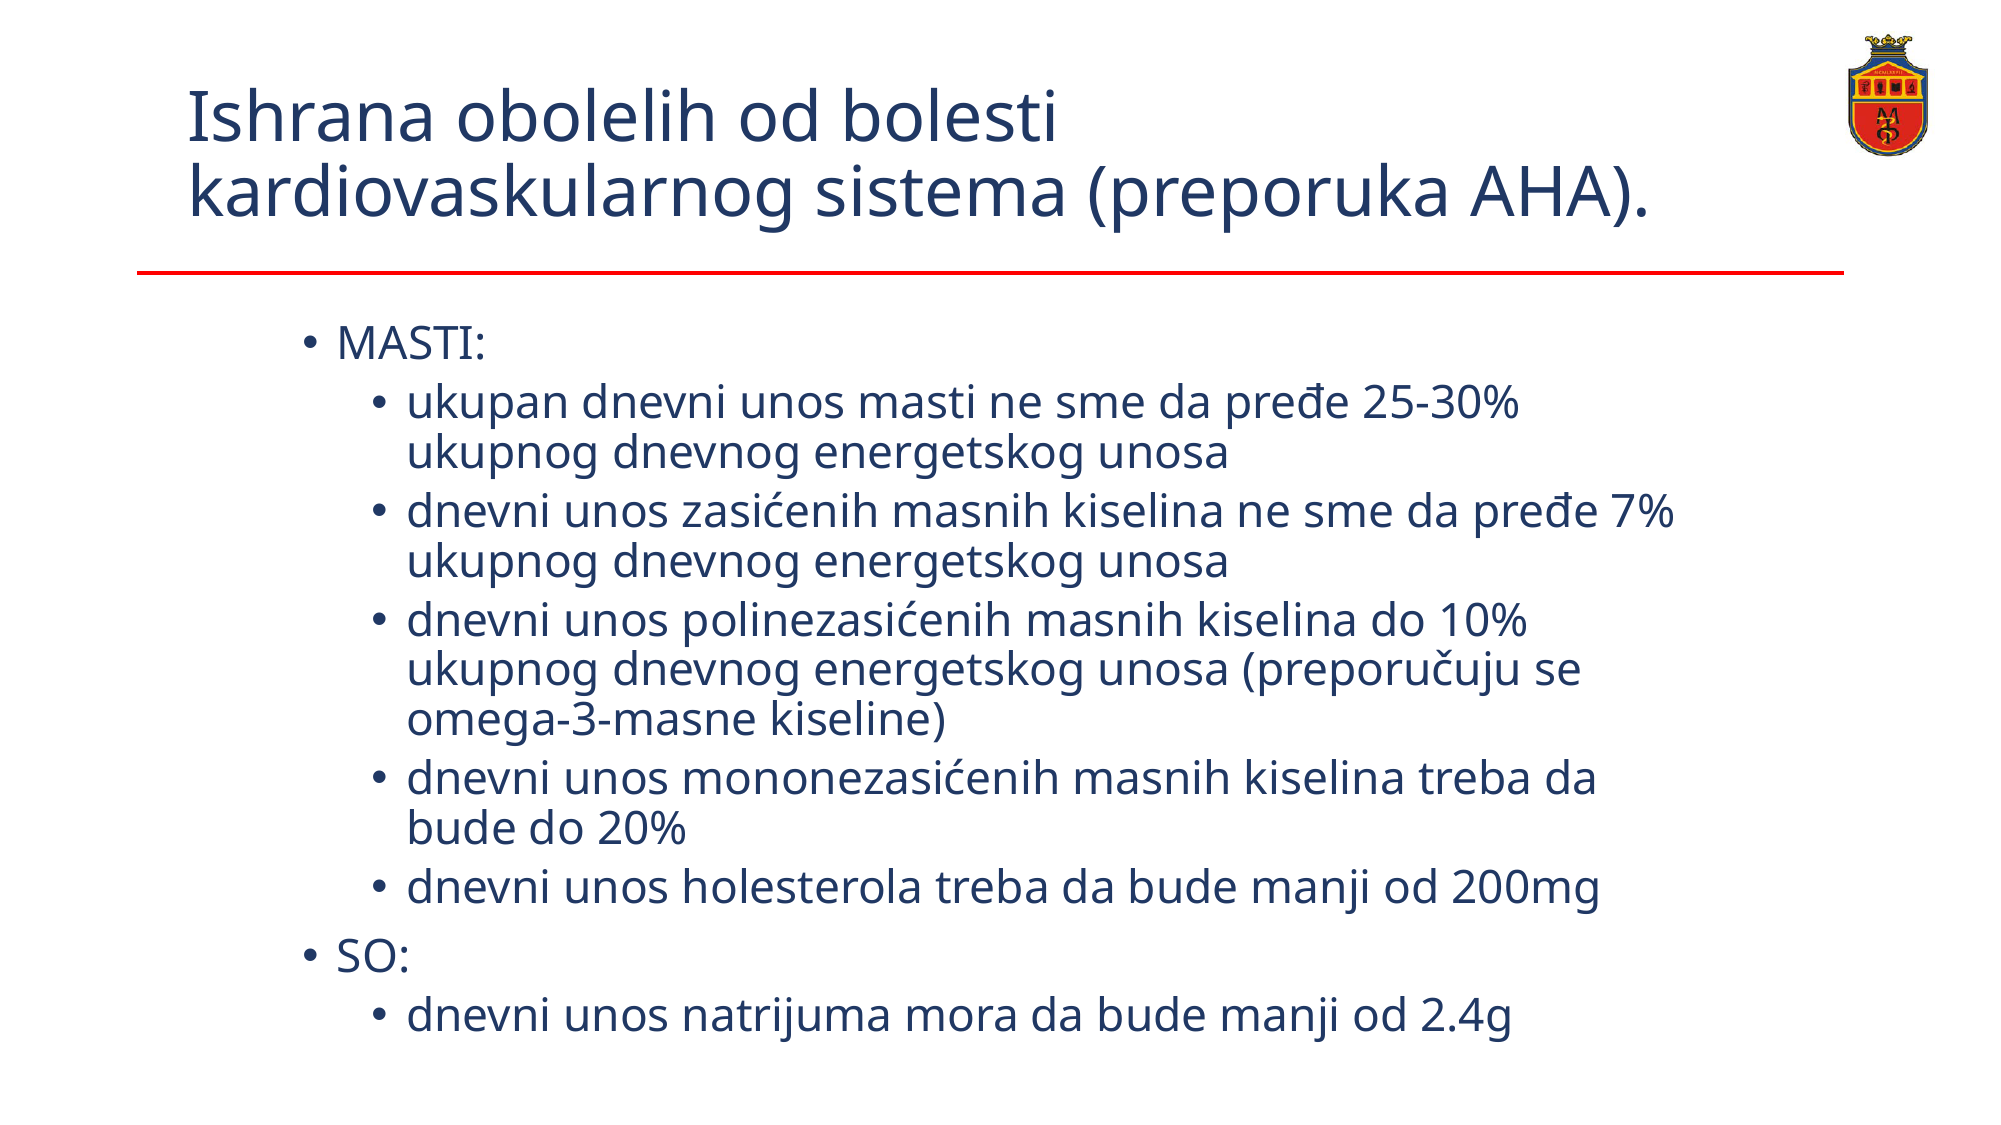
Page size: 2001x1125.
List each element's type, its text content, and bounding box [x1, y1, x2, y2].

title Ishrana obolelih od bolesti kardiovaskularnog sistema (preporuka AHA). [172, 62, 1700, 250]
picture [1794, 16, 1969, 189]
list MASTI: ukupan dnevni unos masti ne sme da pređe 25-30% ukupnog dnevnog energetskog unosa dnevni unos zasićenih masnih kiselina ne sme da pređe 7% ukupnog dnevnog energetskog unosa dnevni unos polinezasićenih masnih kiselina do 10% ukupnog dnevnog energetskog unosa (preporučuju se omega-3-masne kiseline) dnevni unos mononezasićenih masnih kiselina treba da bude do 20% dnevni unos holesterola treba da bude manji od 200mg SO: dnevni unos natrijuma mora da bude manji od 2.4g [287, 312, 1713, 1050]
